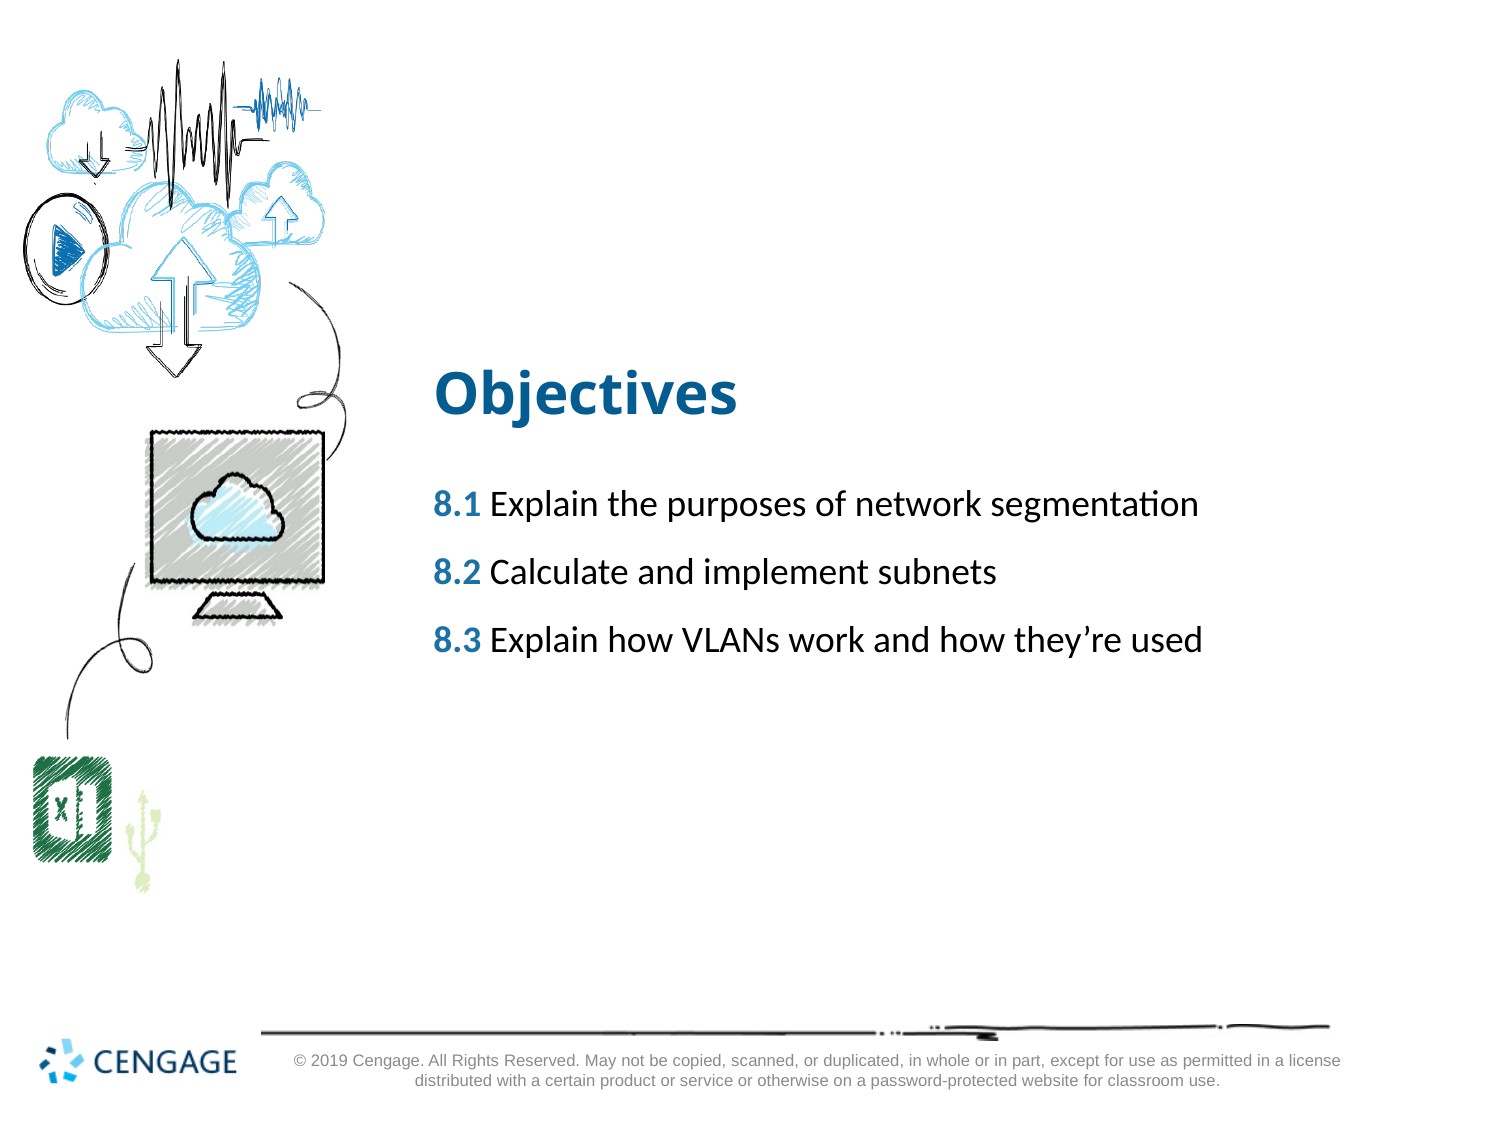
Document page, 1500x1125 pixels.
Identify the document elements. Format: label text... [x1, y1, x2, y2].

picture [23, 743, 163, 895]
picture [261, 1024, 1331, 1041]
picture [12, 59, 401, 739]
footer © 2019 Cengage. All Rights Reserved. May not be copied, scanned, or duplicated, in whole or in part, except for use as permitted in a license distributed with a certain product or service or otherwise on a password-protected website for classroom use. [262, 1050, 1375, 1091]
picture [19, 1025, 249, 1096]
title Objectives [433, 365, 1446, 428]
list 8.1 Explain the purposes of network segmentation 8.2 Calculate and implement subnets 8.3 Explain how V LANs work and how they’re used [433, 482, 1446, 663]
